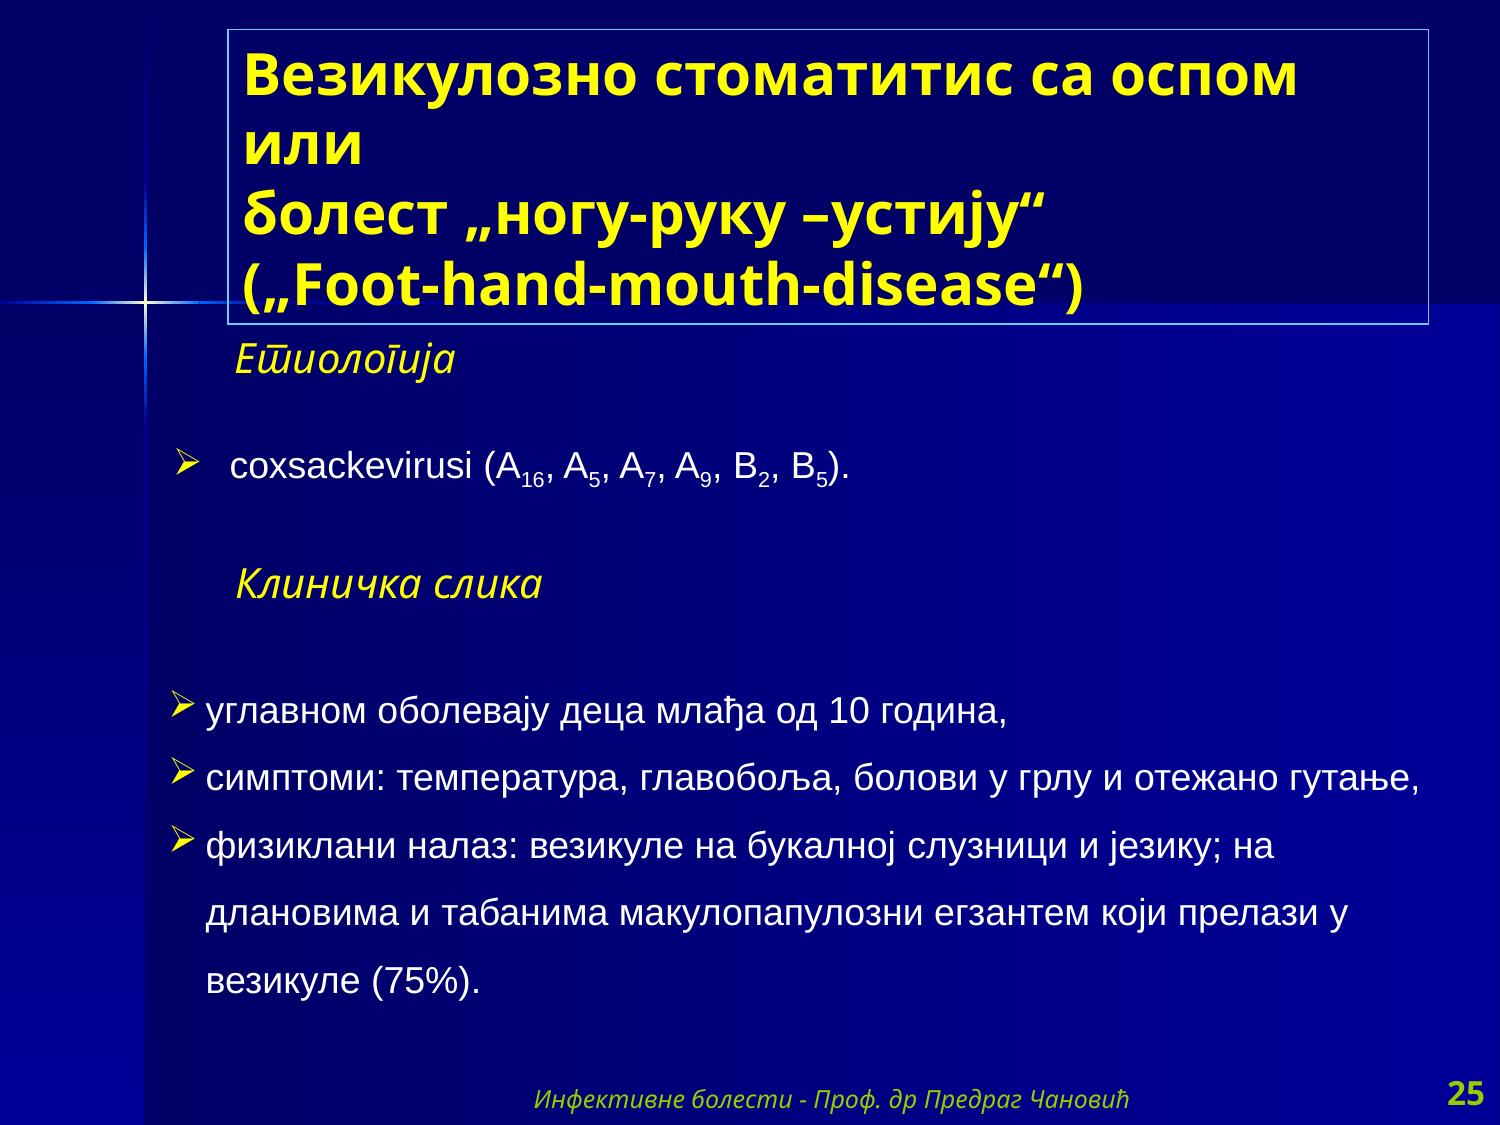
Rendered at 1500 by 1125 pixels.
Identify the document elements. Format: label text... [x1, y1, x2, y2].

text_box Етиологија [220, 324, 472, 390]
text_box углавном оболевају деца млађа од 10 година, симптоми: температура, главобоља, болови у грлу и отежано гутање, физиклани налаз: везикуле на букалној слузници и језику; на длановима и табанима макулопапулозни егзантем који прелази у везикуле (75%). [153, 655, 1476, 1008]
text_box Клиничка слика [220, 549, 559, 615]
slide_number 25 [1345, 1049, 1500, 1125]
footer Инфективне болести - Проф. др Предраг Чановић [430, 1049, 1235, 1125]
text_box coxsackevirusi (A16, A5, A7, A9, B2, B5). [158, 407, 1313, 500]
text_box Везикулозно стоматитис са оспом или болест „ногу-руку –устију“ („Foot-hand-mouth-disease“) [227, 29, 1429, 324]
